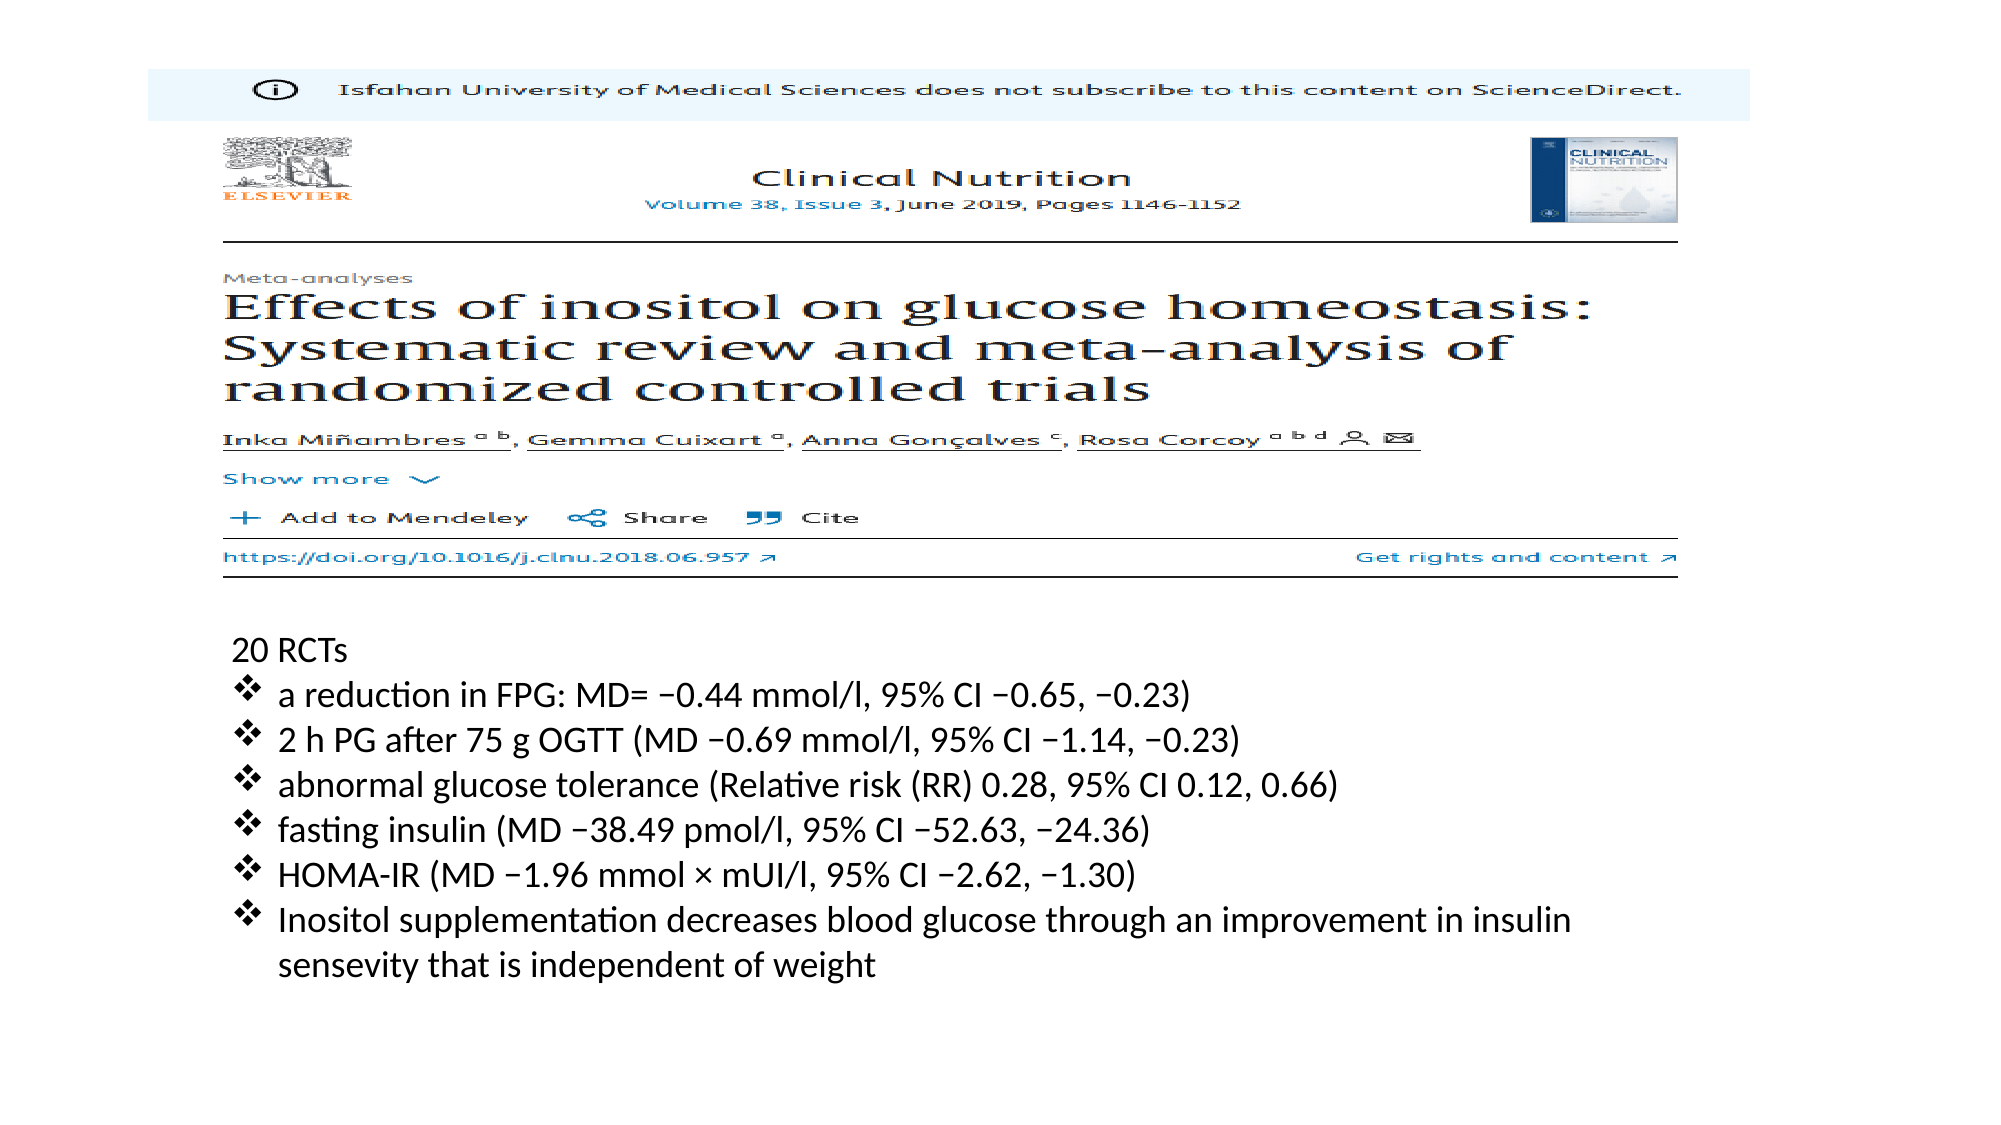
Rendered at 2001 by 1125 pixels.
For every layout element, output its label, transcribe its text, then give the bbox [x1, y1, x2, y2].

text_box 20 RCTs a reduction in FPG: MD= −0.44 mmol/l, 95% CI −0.65, −0.23) 2 h PG after 75 g OGTT (MD −0.69 mmol/l, 95% CI −1.14, −0.23) abnormal glucose tolerance (Relative risk (RR) 0.28, 95% CI 0.12, 0.66) fasting insulin (MD −38.49 pmol/l, 95% CI −52.63, −24.36) HOMA-IR (MD −1.96 mmol × mUI/l, 95% CI −2.62, −1.30) Inositol supplementation decreases blood glucose through an improvement in insulin sensevity that is independent of weight [216, 617, 1728, 993]
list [148, 69, 1750, 598]
